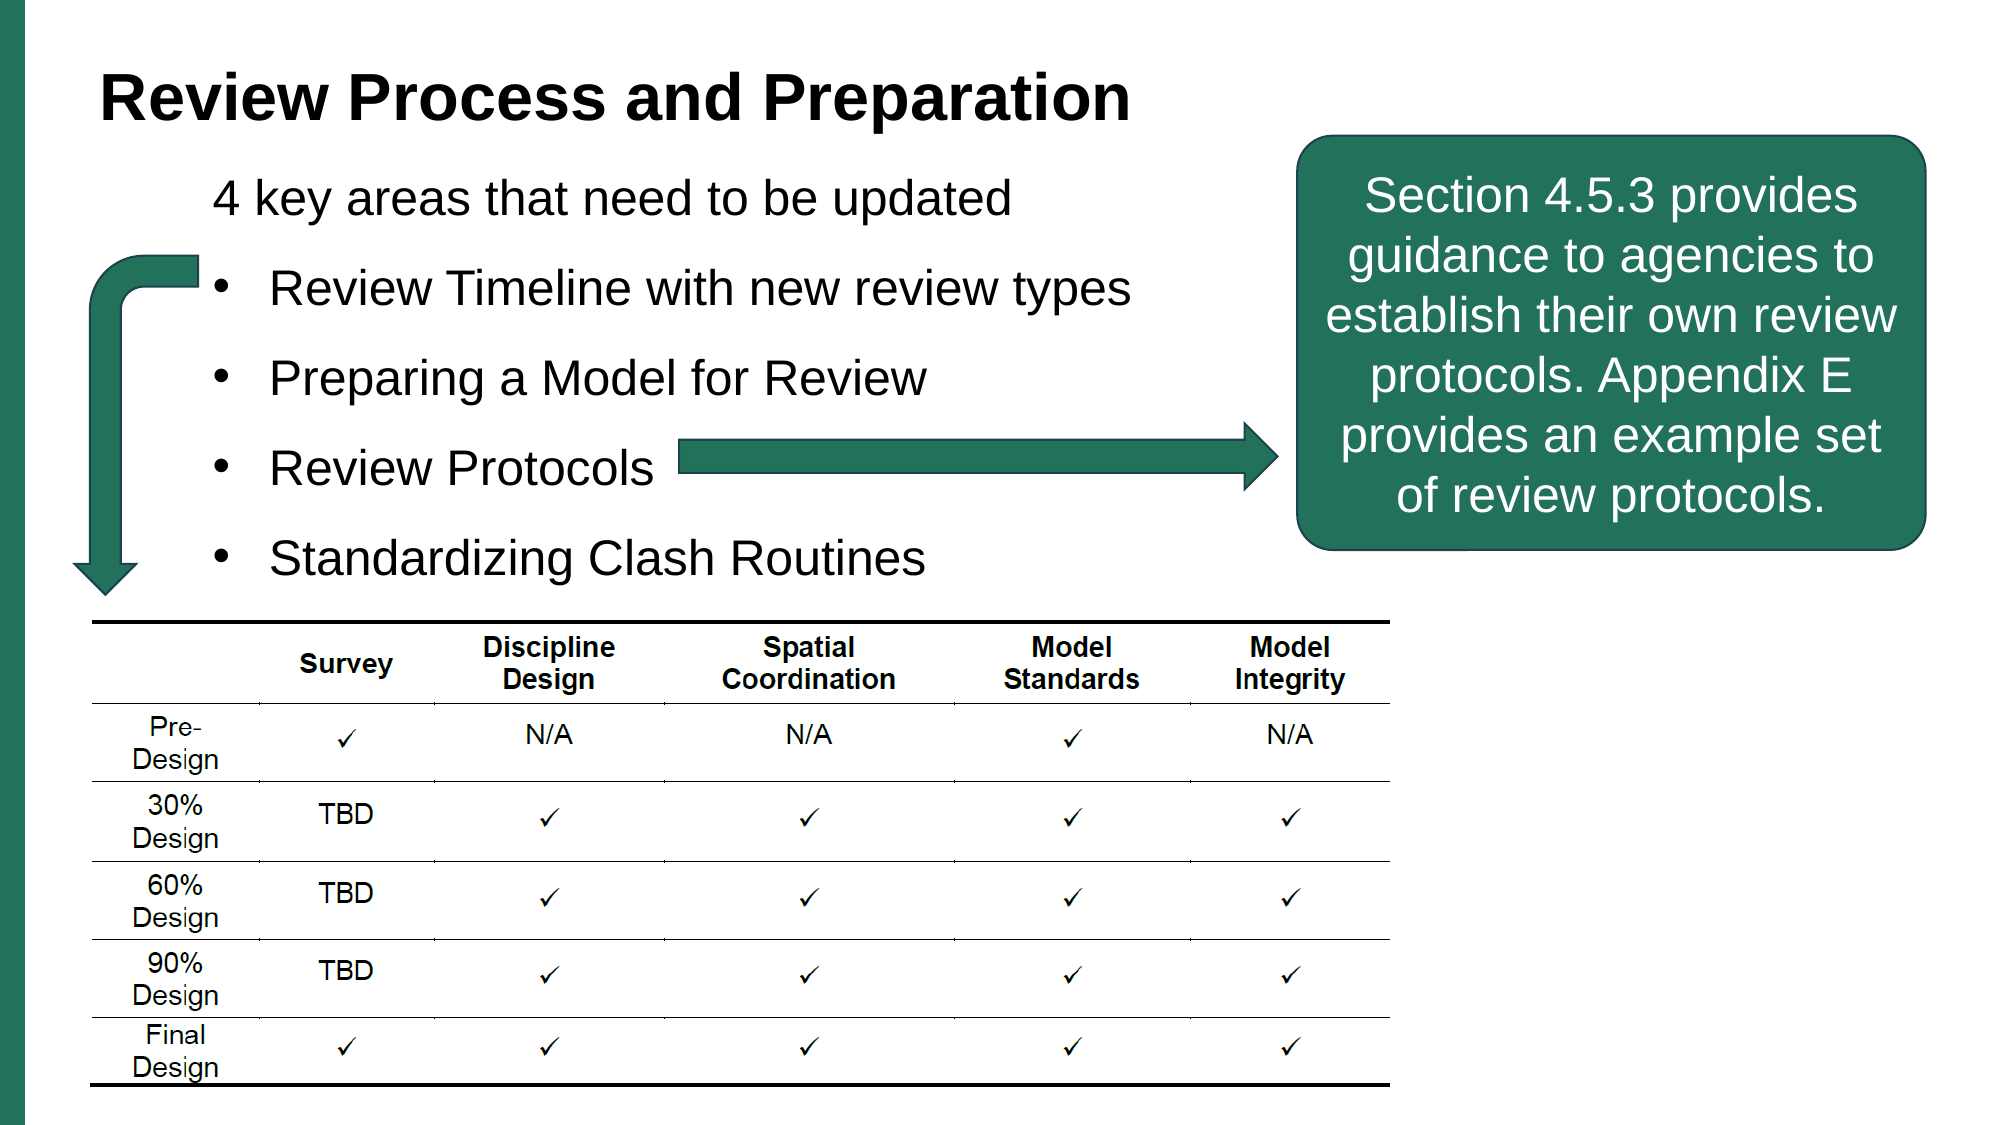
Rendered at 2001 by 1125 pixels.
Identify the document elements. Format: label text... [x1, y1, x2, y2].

text_box 4 key areas that need to be updated Review Timeline with new review types Preparing a Model for Review Review Protocols Standardizing Clash Routines [197, 128, 1812, 593]
text_box [678, 420, 1280, 492]
picture [74, 606, 1413, 1096]
text_box [71, 254, 200, 597]
text_box Section 4.5.3 provides guidance to agencies to establish their own review protocols. Appendix E provides an example set of review protocols. [1296, 134, 1927, 552]
title Review Process and Preparation [99, 62, 1900, 200]
